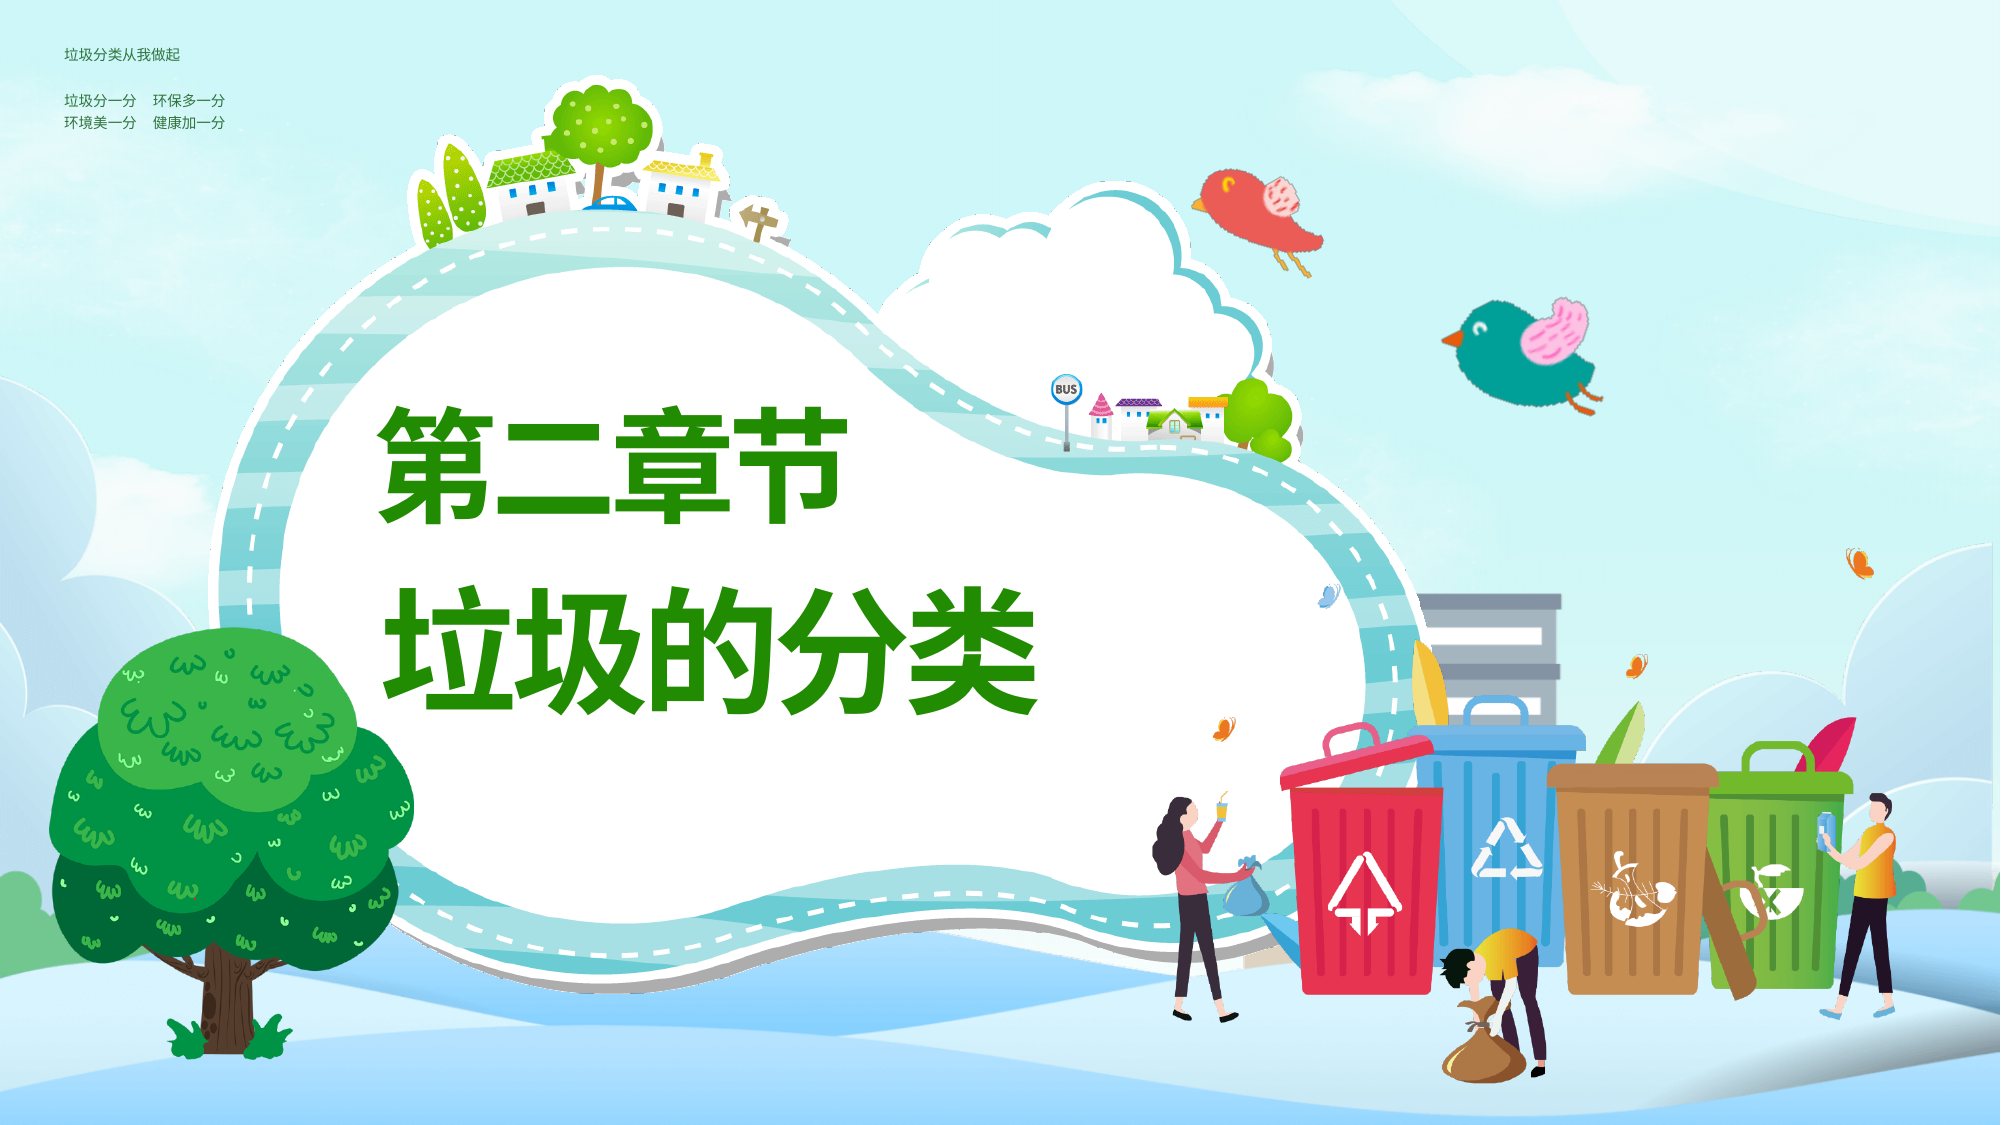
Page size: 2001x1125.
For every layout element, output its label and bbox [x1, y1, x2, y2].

text_box [1162, 121, 1642, 451]
picture [0, 0, 2000, 1125]
